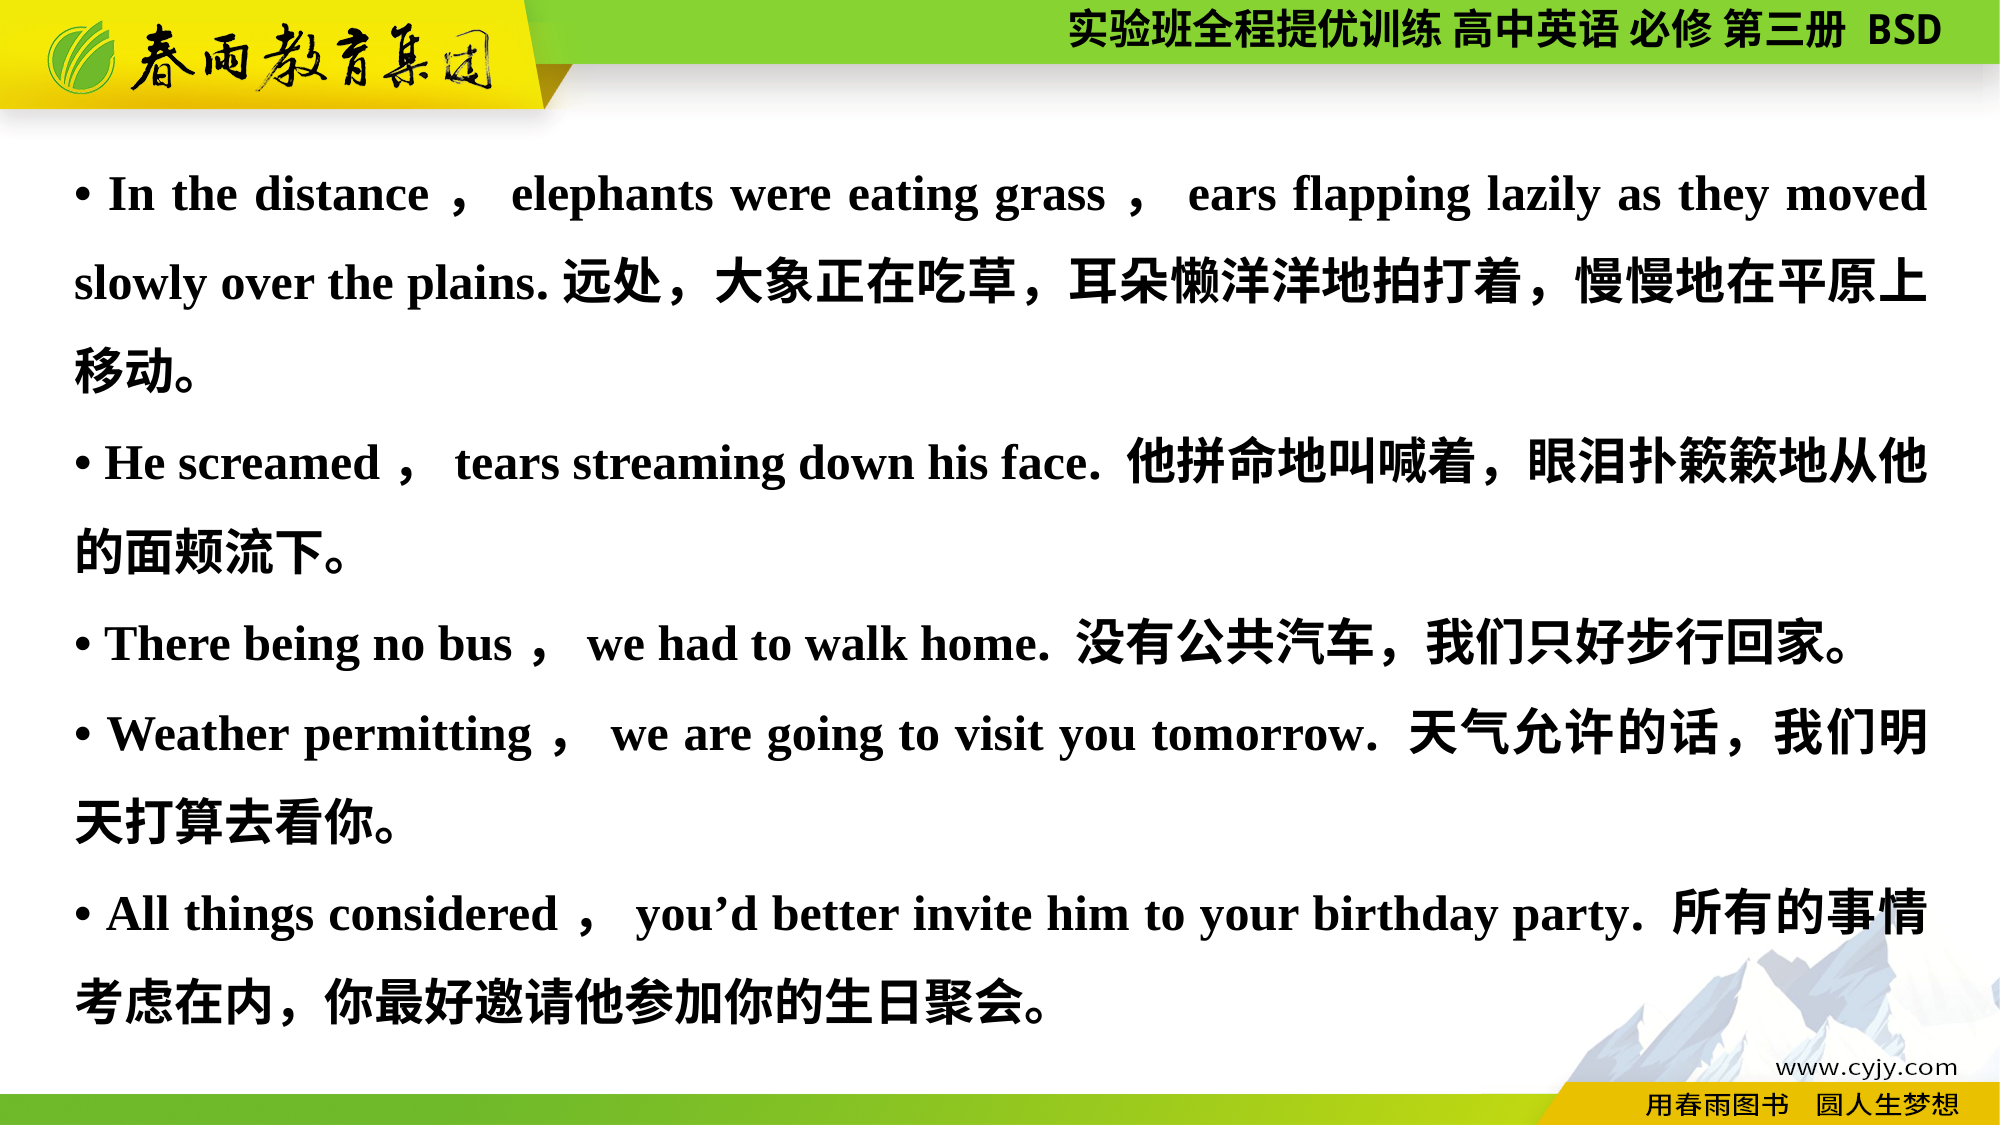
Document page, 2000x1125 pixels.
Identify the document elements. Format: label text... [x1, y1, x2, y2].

list • In the distance，elephants were eating grass，ears flapping lazily as they moved slowly over the plains.远处，大象正在吃草，耳朵懒洋洋地拍打着，慢慢地在平原上移动。 • He screamed，tears streaming down his face. 他拼命地叫喊着，眼泪扑簌簌地从他的面颊流下。 • There being no bus，we had to walk home. 没有公共汽车，我们只好步行回家。 • Weather permitting，we are going to visit you tomorrow. 天气允许的话，我们明天打算去看你。 • All things considered，you’d better invite him to your birthday party. 所有的事情考虑在内，你最好邀请他参加你的生日聚会。 [59, 122, 1944, 1035]
picture [0, 0, 2000, 1125]
